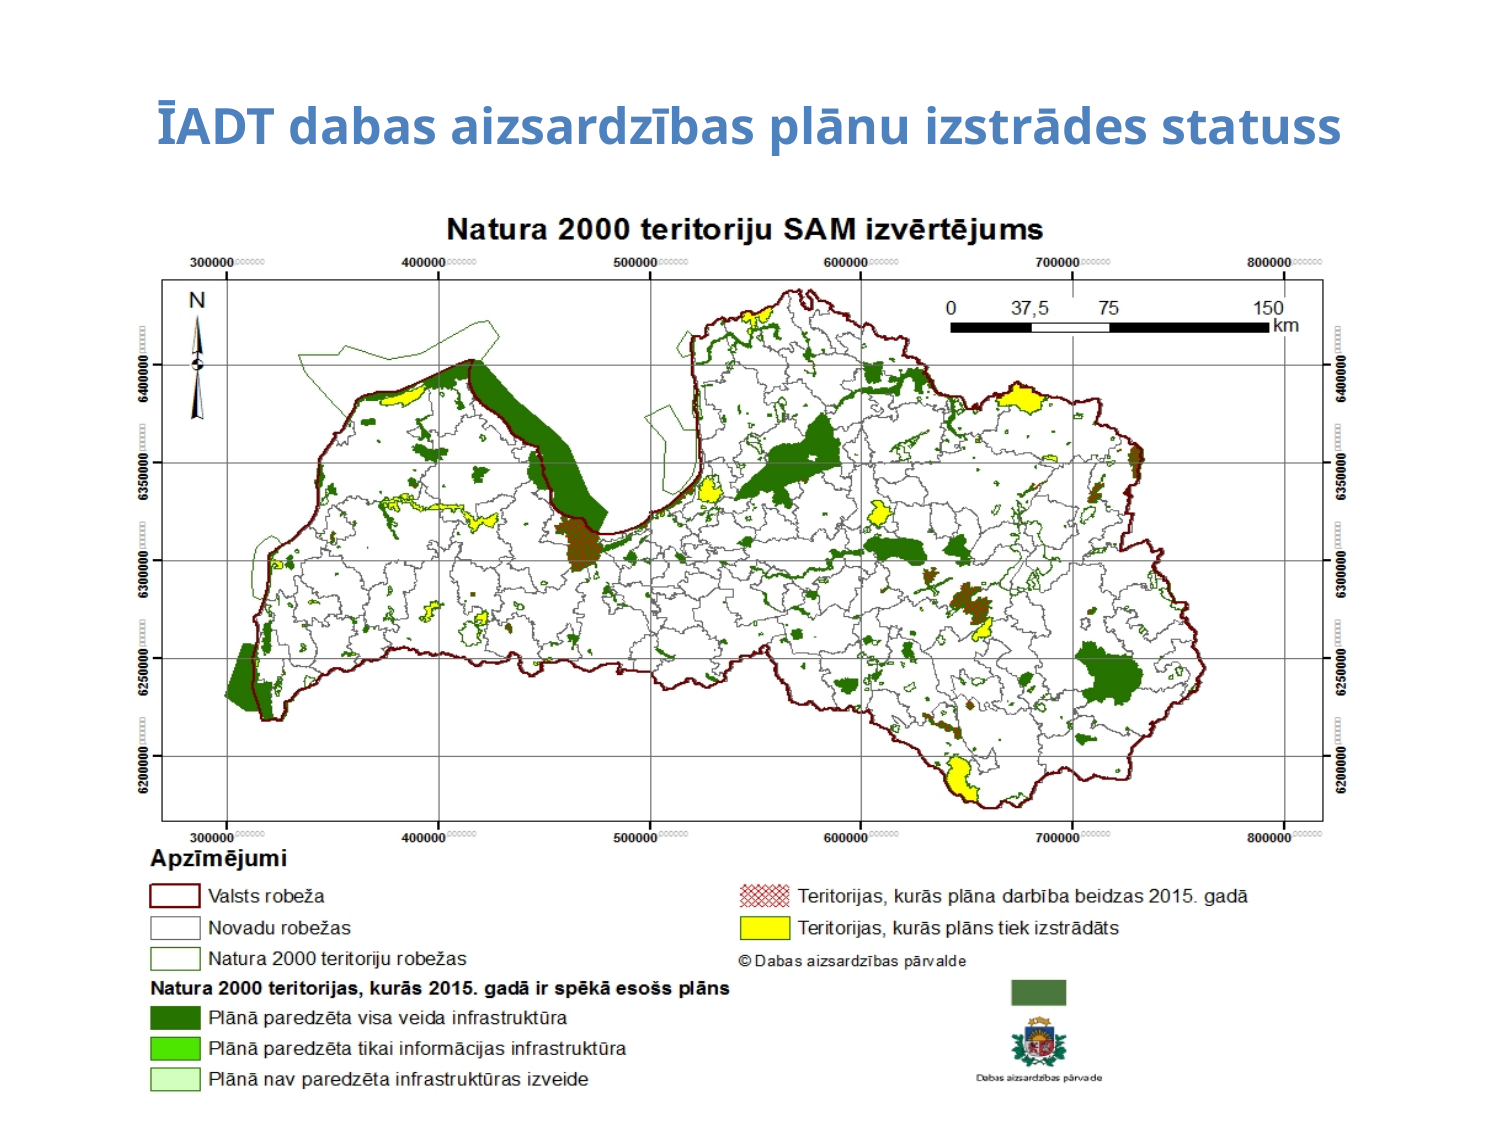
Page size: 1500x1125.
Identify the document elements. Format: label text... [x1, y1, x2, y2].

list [100, 184, 1400, 1114]
title ĪADT dabas aizsardzības plānu izstrādes statuss [74, 44, 1426, 205]
